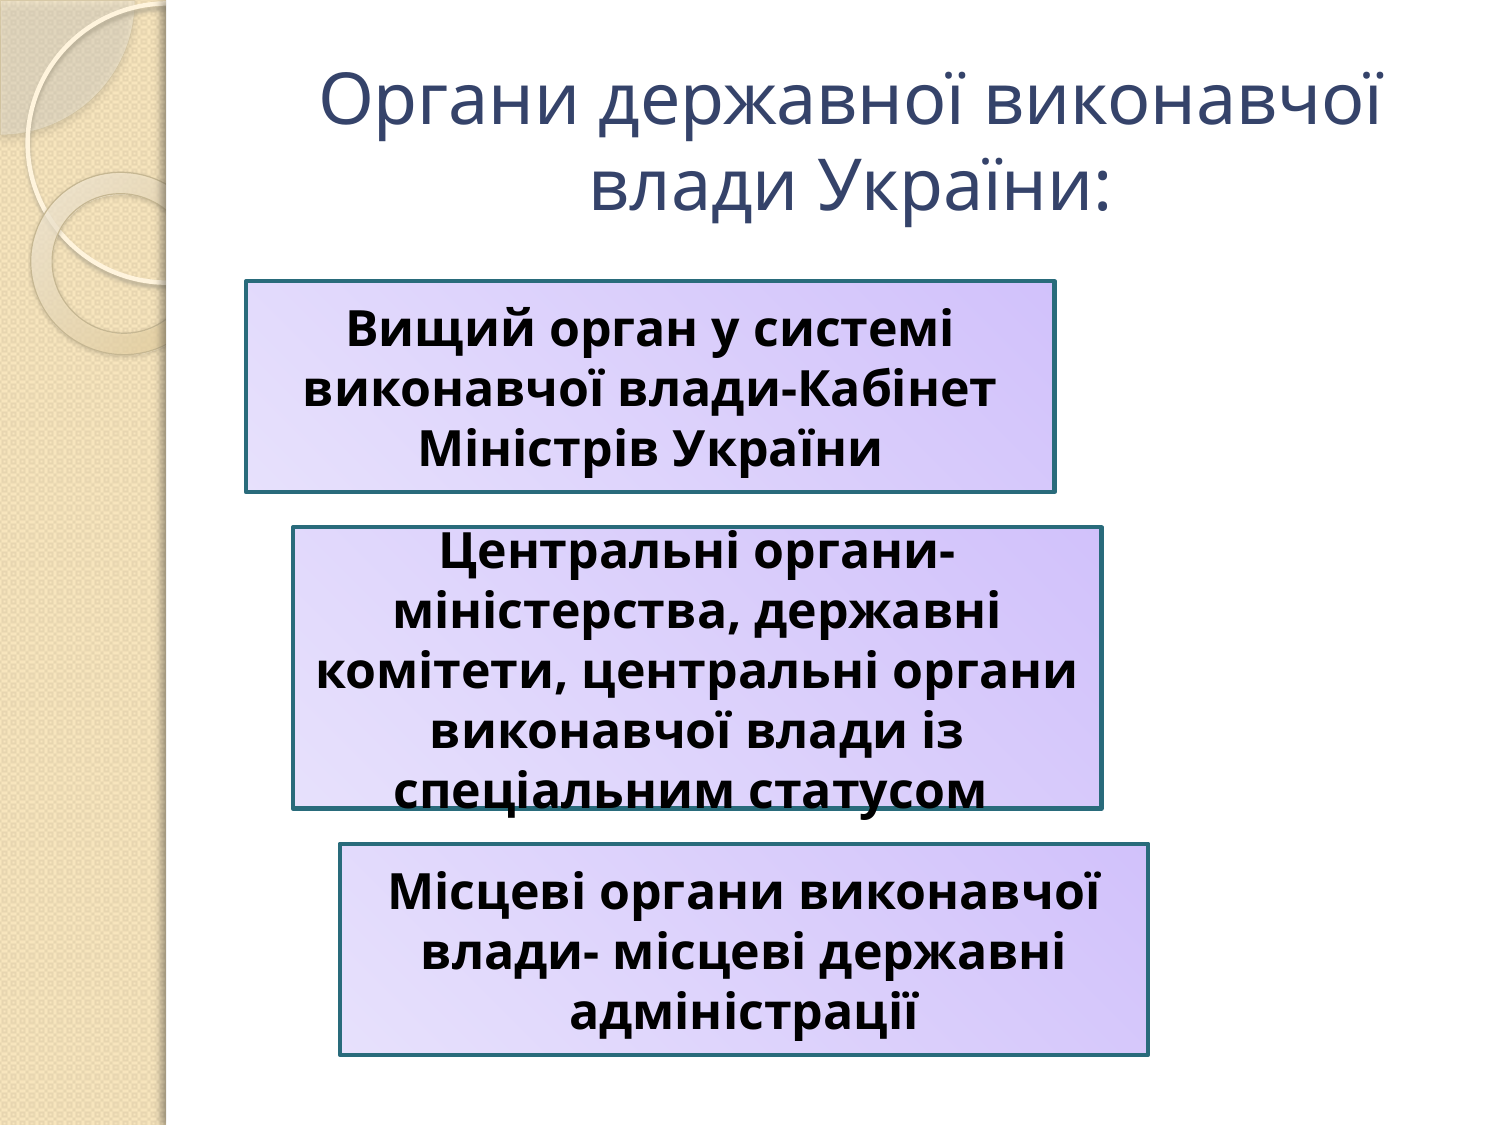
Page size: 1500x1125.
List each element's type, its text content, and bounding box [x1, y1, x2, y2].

title Органи державної виконавчої влади України: [235, 45, 1466, 233]
text_box Центральні органи- міністерства, державні комітети, центральні органи виконавчої влади із спеціальним статусом [291, 525, 1104, 811]
text_box Місцеві органи виконавчої влади- місцеві державні адміністрації [338, 842, 1150, 1057]
text_box Вищий орган у системі виконавчої влади-Кабінет Міністрів України [244, 279, 1057, 494]
